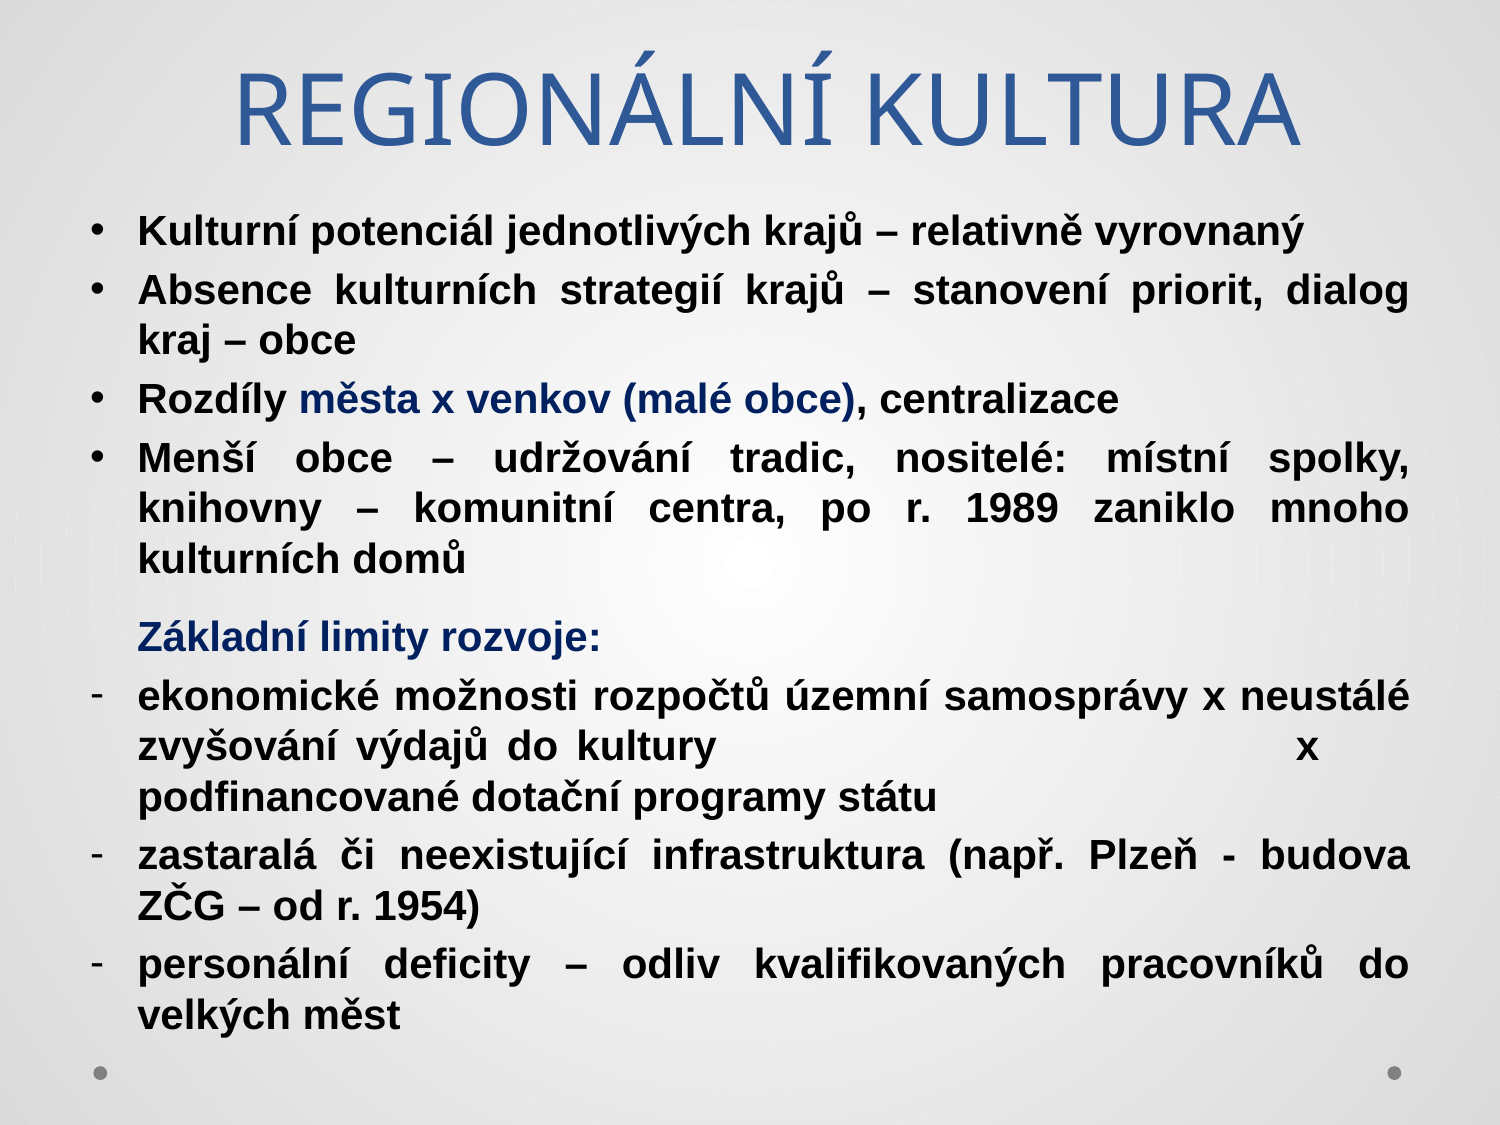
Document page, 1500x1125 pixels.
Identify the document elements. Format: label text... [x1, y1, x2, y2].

list Kulturní potenciál jednotlivých krajů – relativně vyrovnaný Absence kulturních strategií krajů – stanovení priorit, dialog kraj – obce Rozdíly města x venkov (malé obce), centralizace Menší obce – udržování tradic, nositelé: místní spolky, knihovny – komunitní centra, po r. 1989 zaniklo mnoho kulturních domů Základní limity rozvoje: ekonomické možnosti rozpočtů územní samosprávy x neustálé zvyšování výdajů do kultury x podfinancované dotační programy státu zastaralá či neexistující infrastruktura (např. Plzeň - budova ZČG – od r. 1954) personální deficity – odliv kvalifikovaných pracovníků do velkých měst [75, 196, 1425, 1083]
title REGIONÁLNÍ KULTURA [75, 54, 1459, 173]
